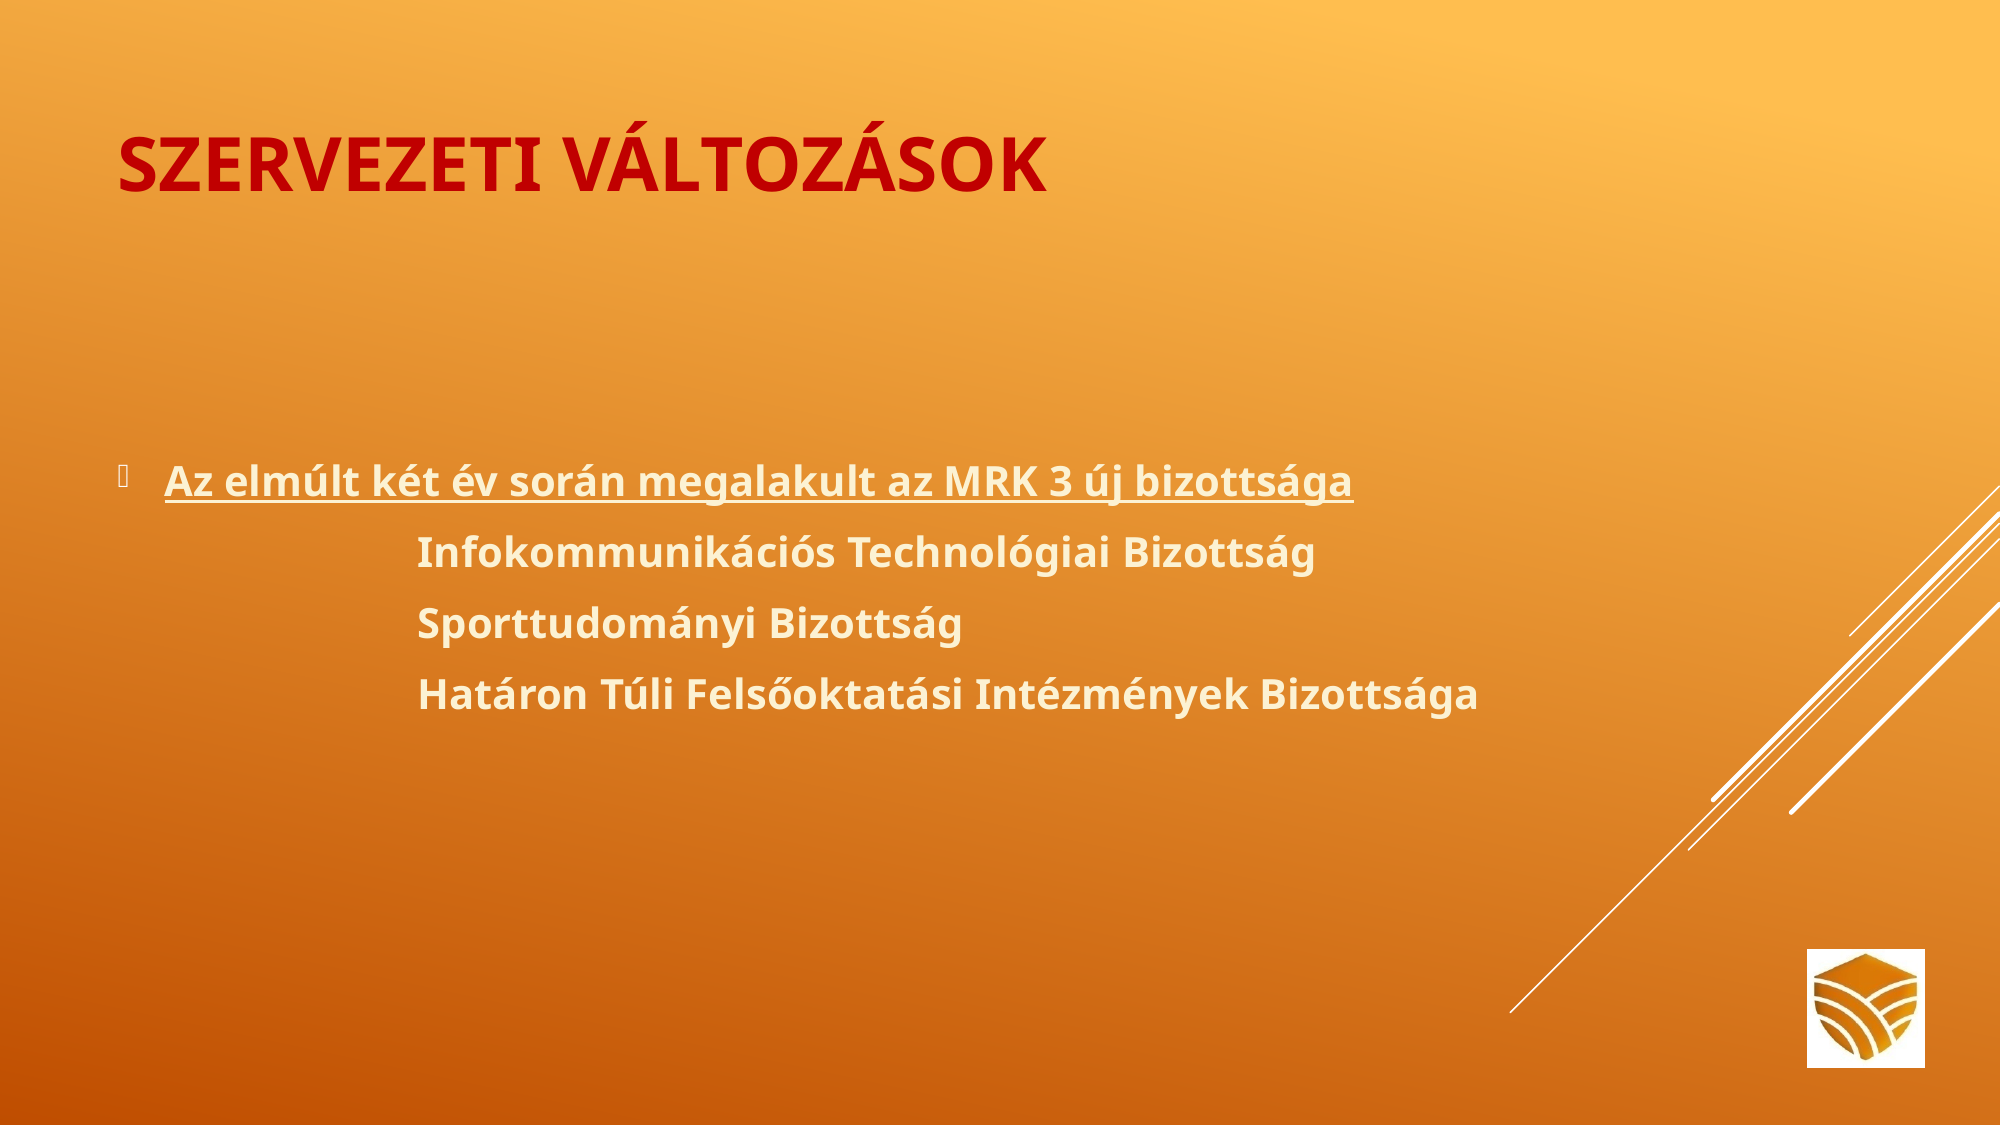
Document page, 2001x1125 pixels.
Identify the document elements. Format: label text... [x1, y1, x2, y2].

title Szervezeti változások [102, 38, 1503, 286]
picture [1807, 949, 1925, 1068]
list Az elmúlt két év során megalakult az MRK 3 új bizottsága Infokommunikációs Technológiai Bizottság Sporttudományi Bizottság Határon Túli Felsőoktatási Intézmények Bizottsága [102, 383, 1781, 1002]
